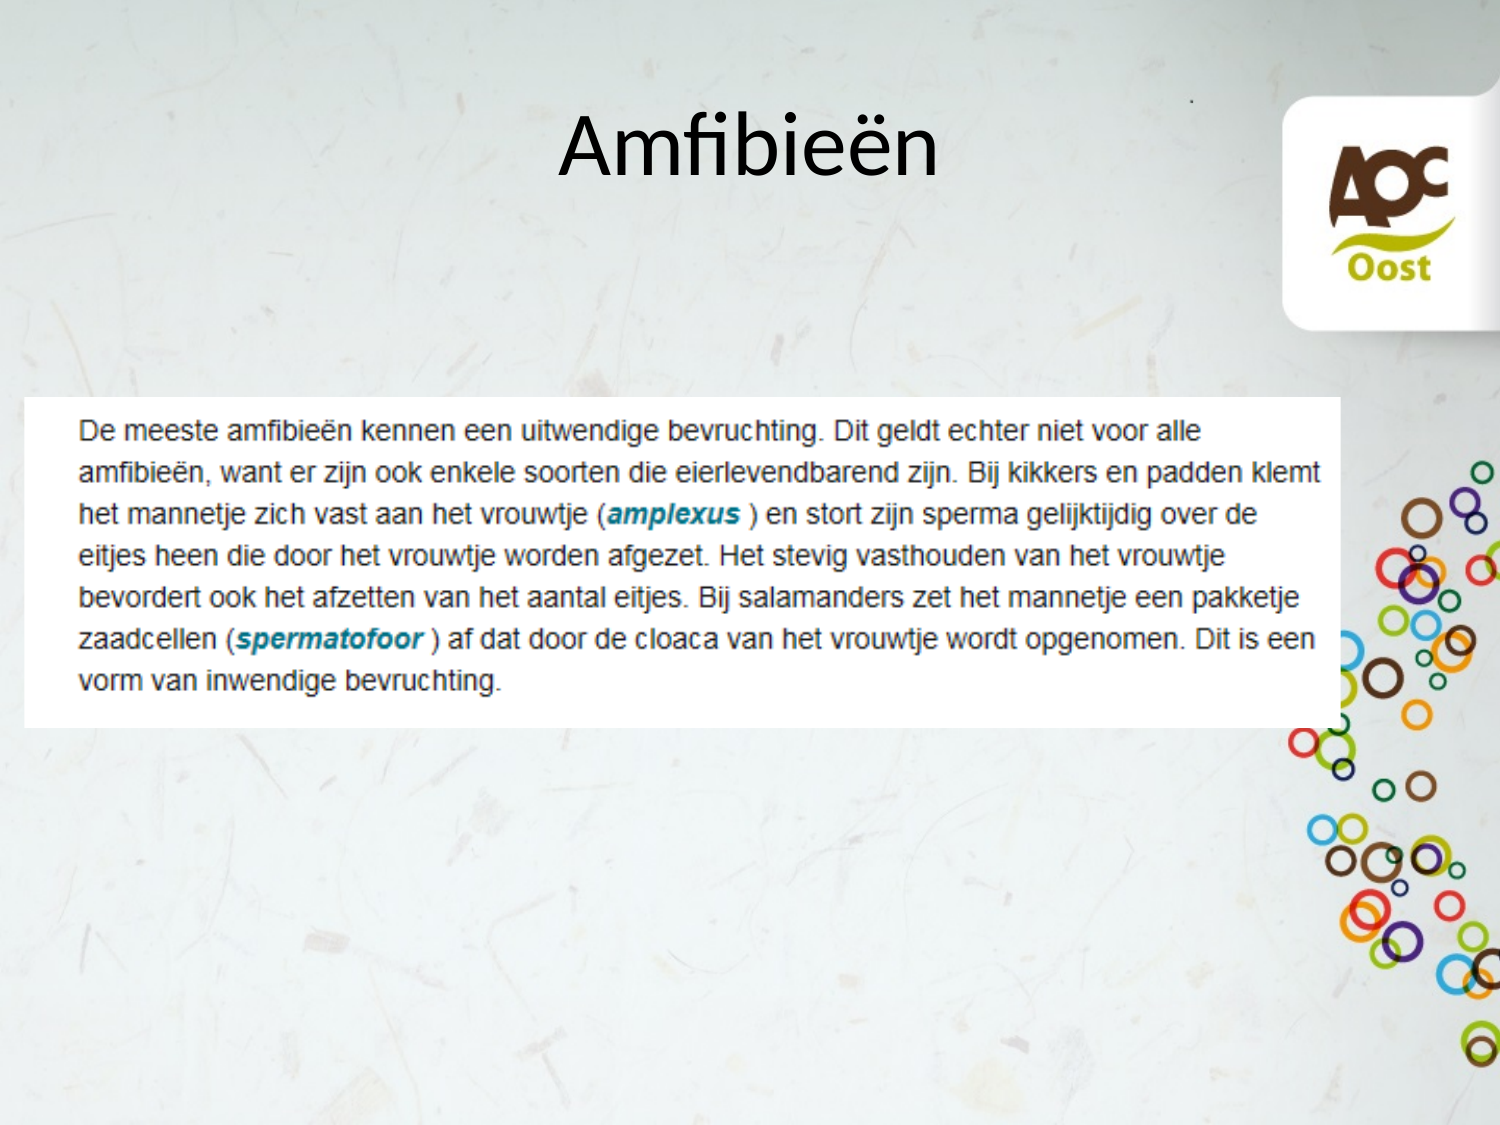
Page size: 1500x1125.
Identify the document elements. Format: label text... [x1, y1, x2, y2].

title Amfibieën [75, 45, 1425, 233]
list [24, 396, 1341, 729]
picture [0, 0, 1500, 1125]
